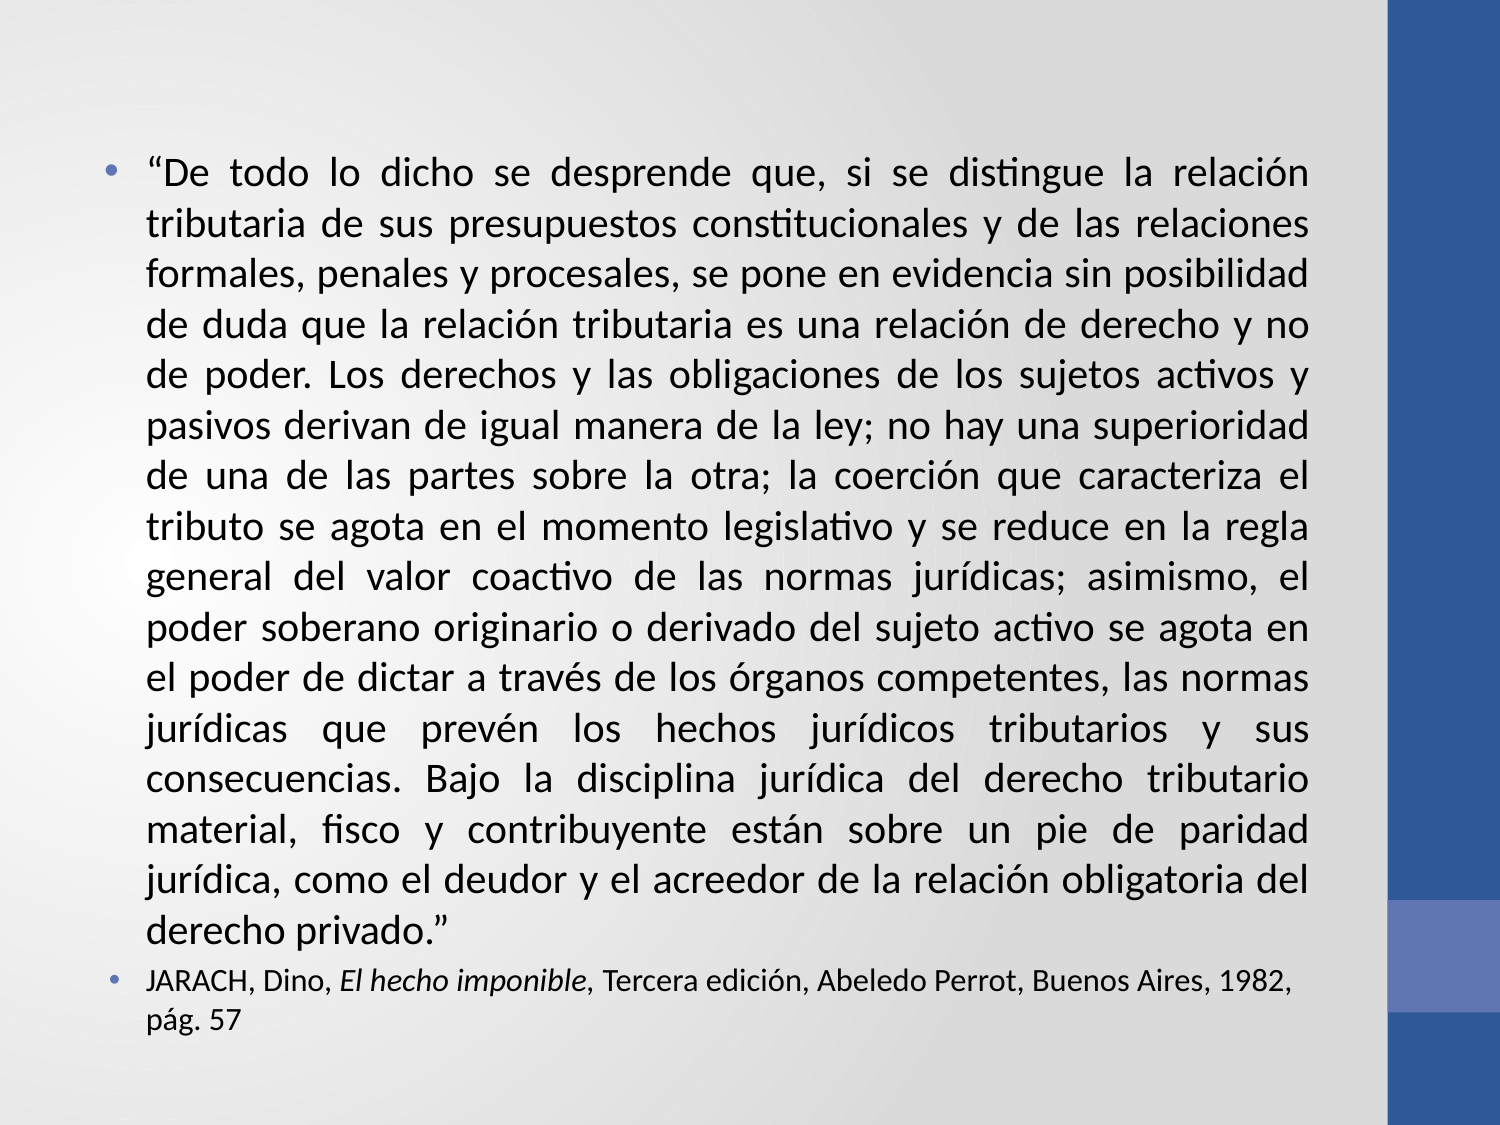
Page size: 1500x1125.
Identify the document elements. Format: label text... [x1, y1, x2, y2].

list “De todo lo dicho se desprende que, si se distingue la relación tributaria de sus presupuestos constitucionales y de las relaciones formales, penales y procesales, se pone en evidencia sin posibilidad de duda que la relación tributaria es una relación de derecho y no de poder. Los derechos y las obligaciones de los sujetos activos y pasivos derivan de igual manera de la ley; no hay una superioridad de una de las partes sobre la otra; la coerción que caracteriza el tributo se agota en el momento legislativo y se reduce en la regla general del valor coactivo de las normas jurídicas; asimismo, el poder soberano originario o derivado del sujeto activo se agota en el poder de dictar a través de los órganos competentes, las normas jurídicas que prevén los hechos jurídicos tributarios y sus consecuencias. Bajo la disciplina jurídica del derecho tributario material, fisco y contribuyente están sobre un pie de paridad jurídica, como el deudor y el acreedor de la relación obligatoria del derecho privado.” JARACH, Dino, El hecho imponible, Tercera edición, Abeledo Perrot, Buenos Aires, 1982, pág. 57 [75, 137, 1325, 1050]
